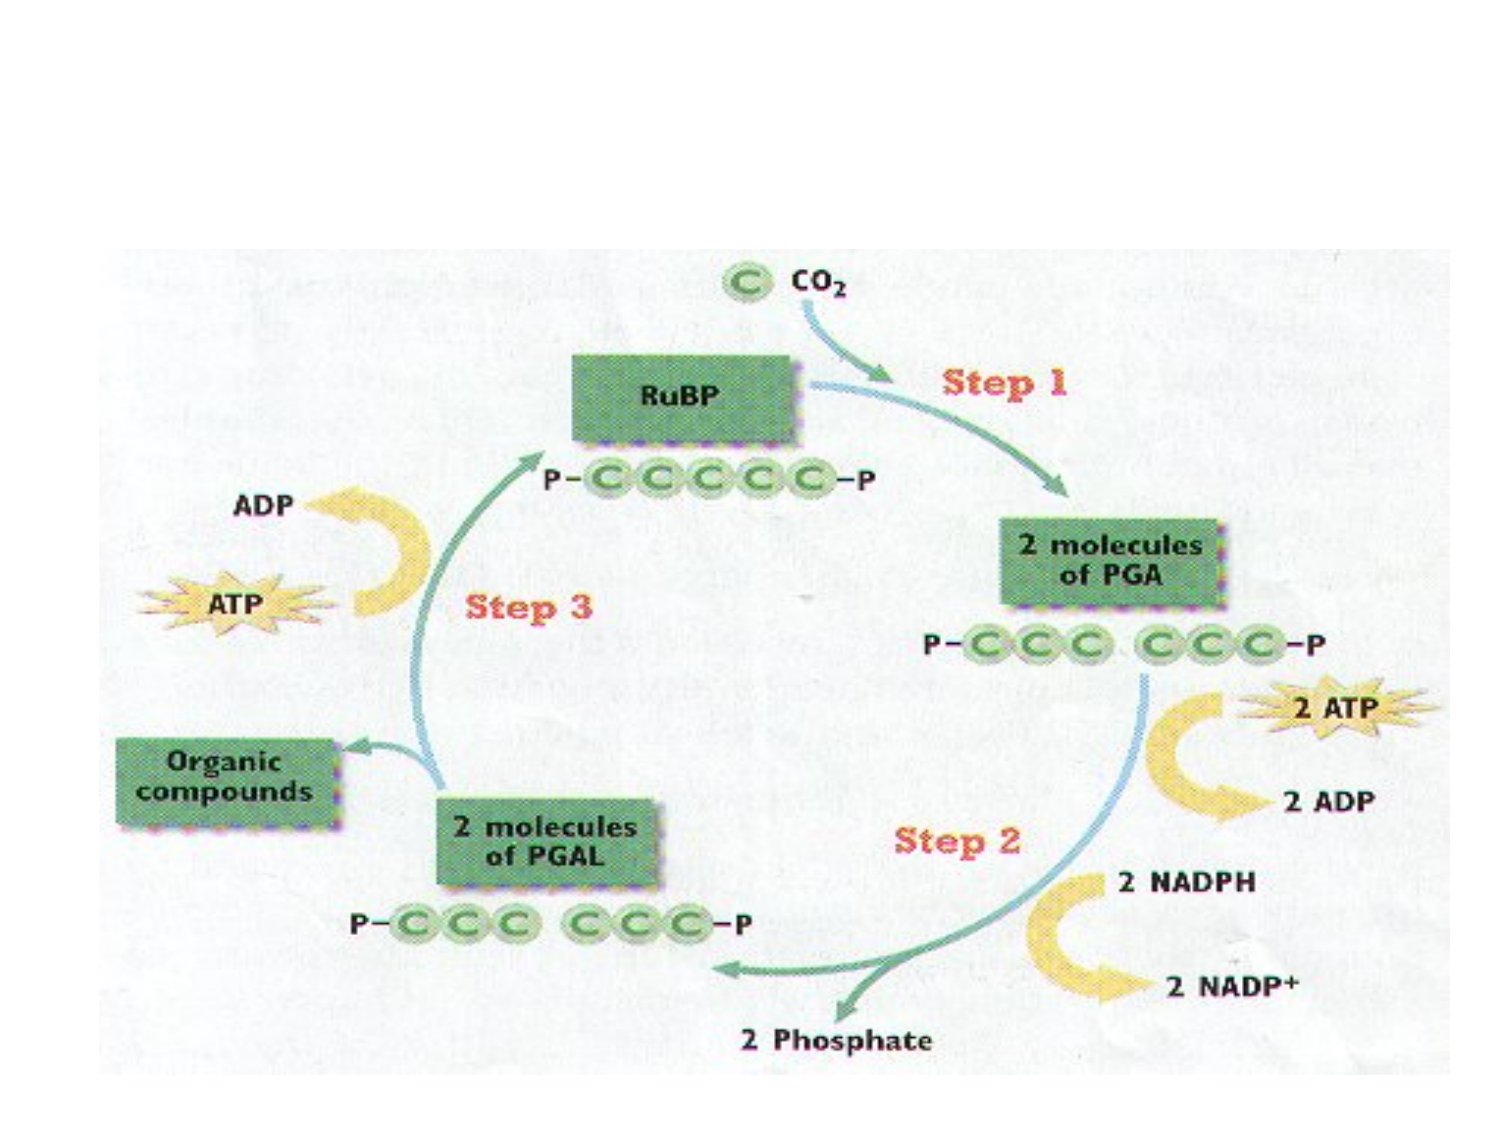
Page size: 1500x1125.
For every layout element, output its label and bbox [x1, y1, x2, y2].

list [99, 249, 1451, 1076]
